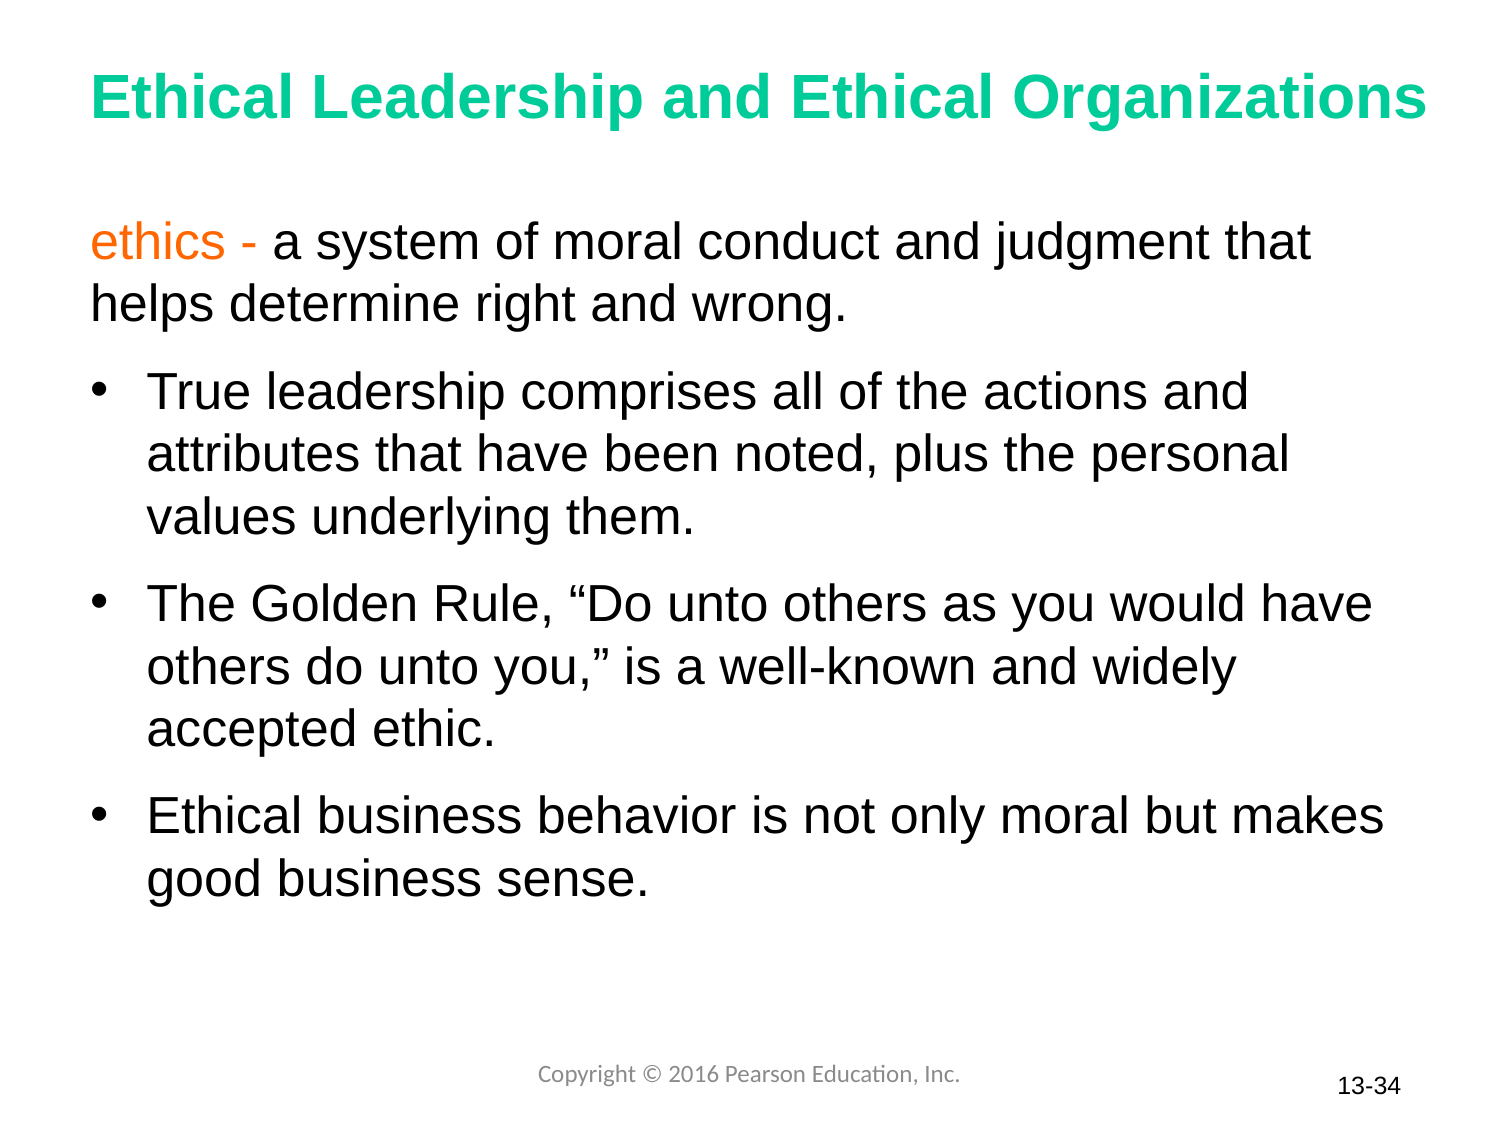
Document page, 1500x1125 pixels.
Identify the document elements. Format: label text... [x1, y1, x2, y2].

list ethics - a system of moral conduct and judgment that helps determine right and wrong. True leadership comprises all of the actions and attributes that have been noted, plus the personal values underlying them. The Golden Rule, “Do unto others as you would have others do unto you,” is a well-known and widely accepted ethic. Ethical business behavior is not only moral but makes good business sense. [75, 200, 1425, 1000]
footer Copyright © 2016 Pearson Education, Inc. [512, 1042, 988, 1103]
title Ethical Leadership and Ethical Organizations [75, 0, 1463, 188]
